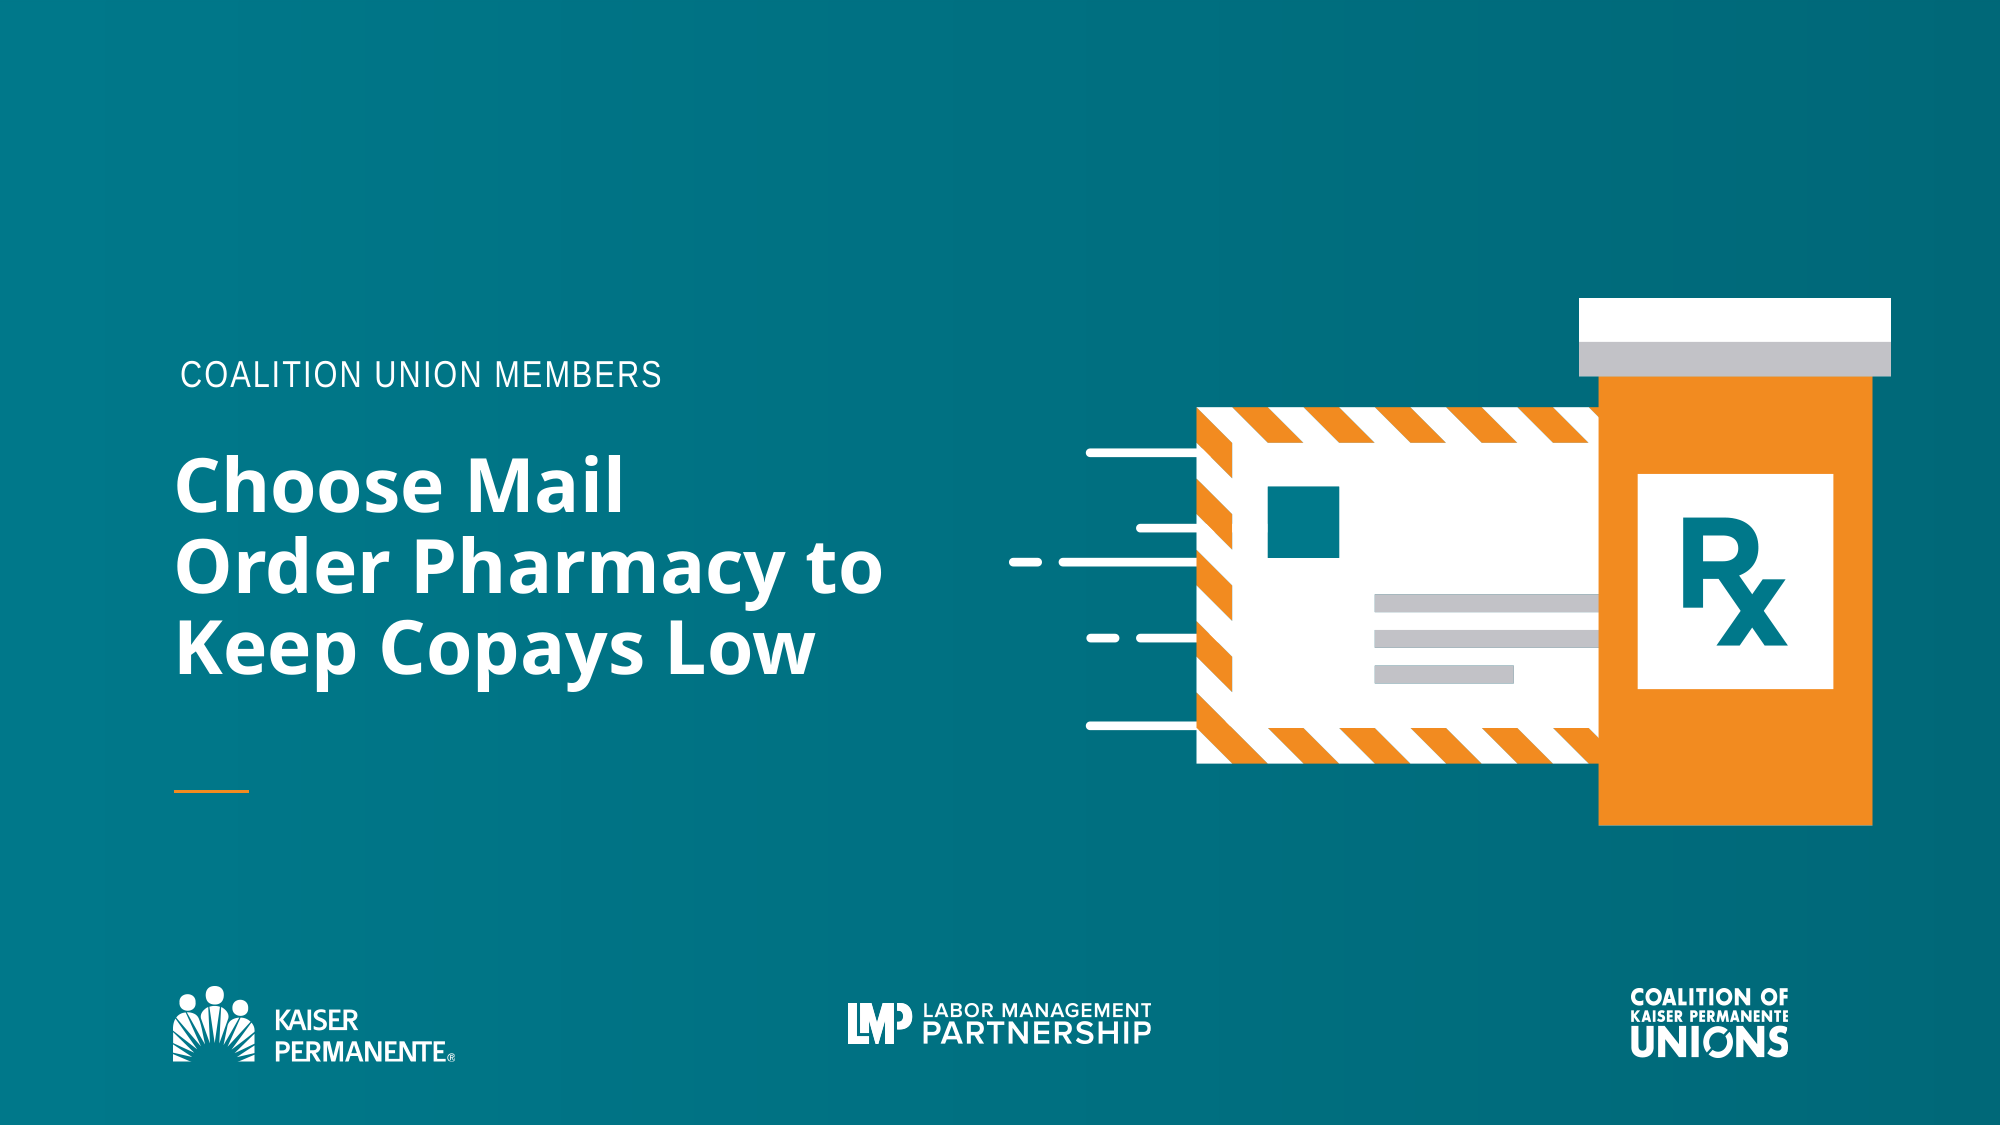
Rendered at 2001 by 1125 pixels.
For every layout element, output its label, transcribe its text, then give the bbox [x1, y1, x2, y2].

list Choose Mail Order Pharmacy to Keep Copays Low [173, 440, 983, 685]
text_box COALITION UNION MEMBERS [180, 342, 663, 402]
picture [0, 0, 2000, 1125]
